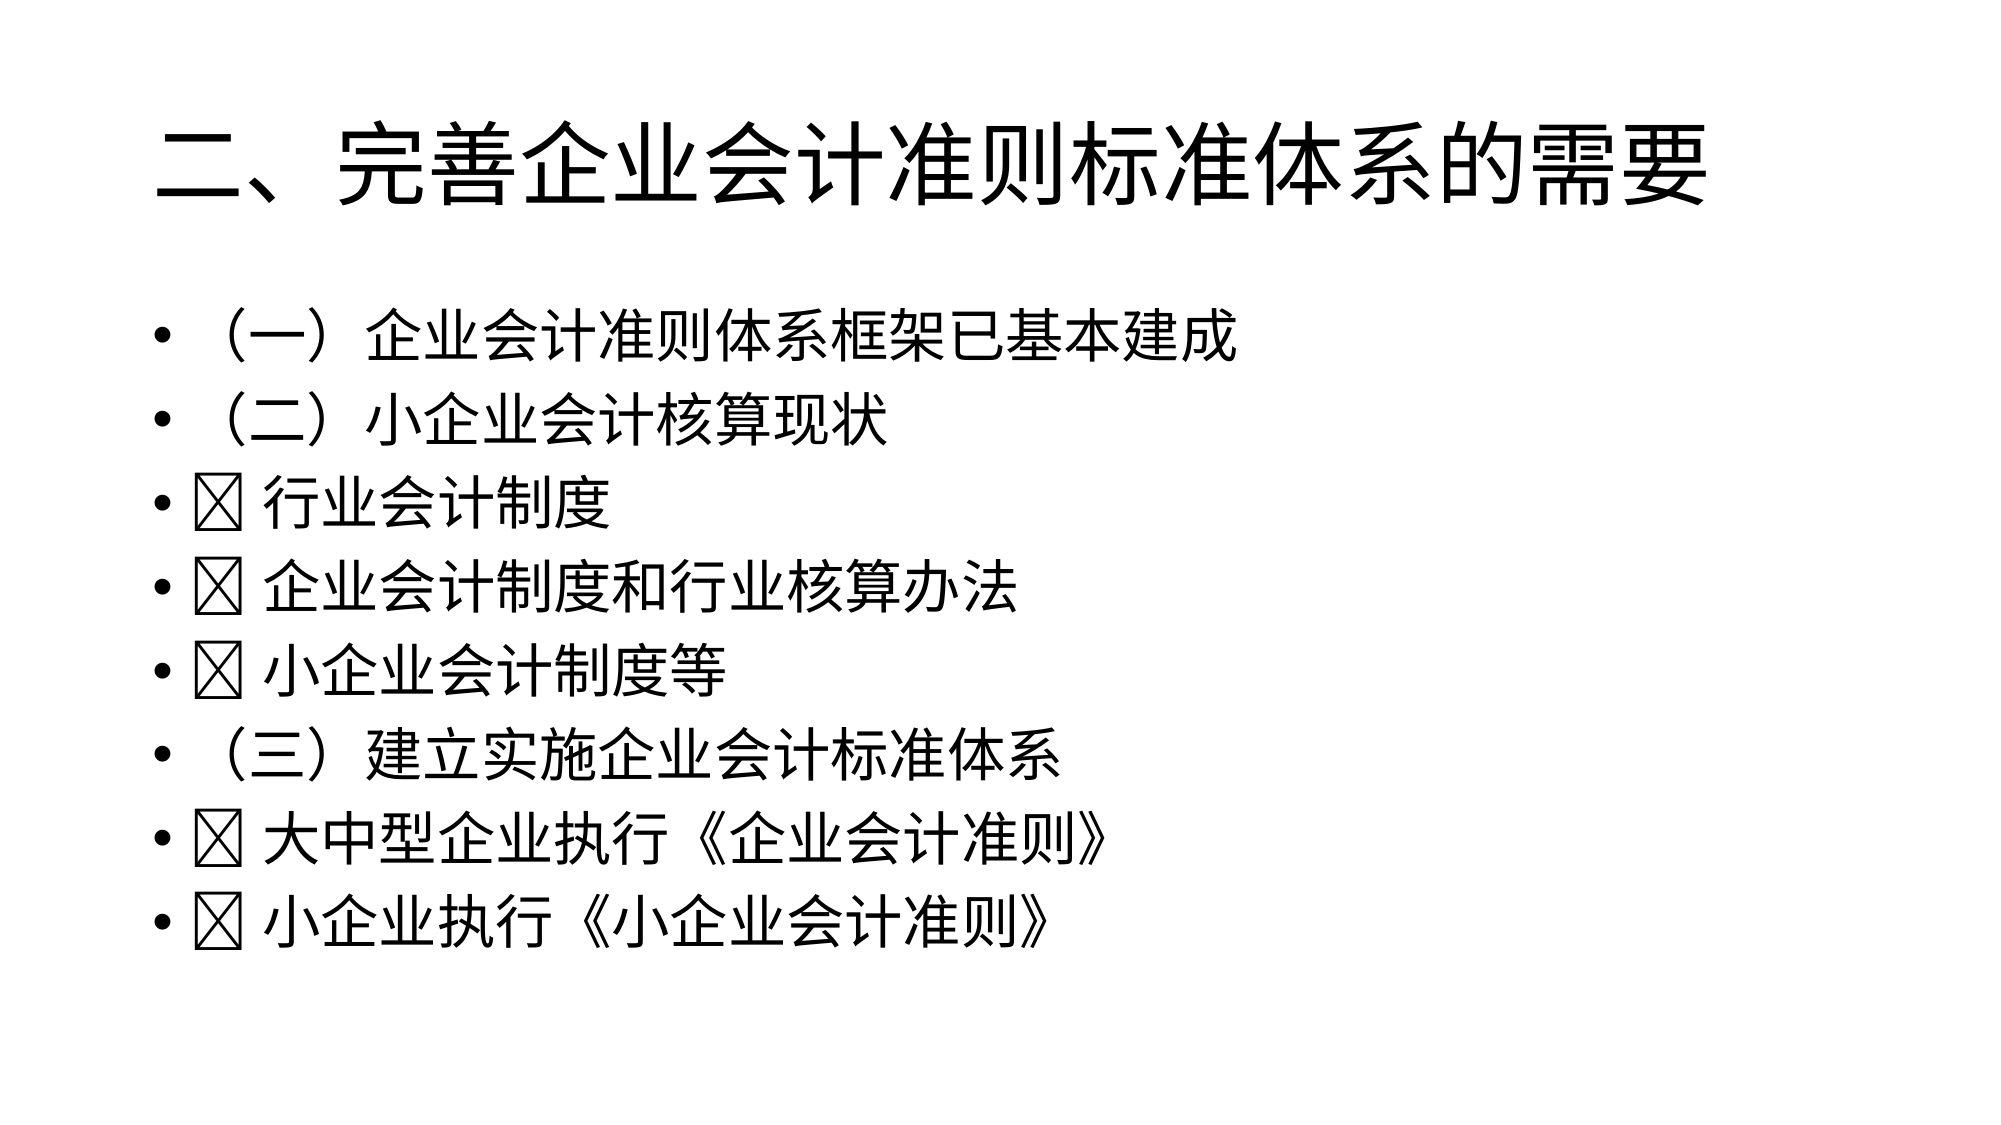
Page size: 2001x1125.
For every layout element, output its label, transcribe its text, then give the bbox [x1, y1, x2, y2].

title 二、完善企业会计准则标准体系的需要 [137, 59, 1863, 278]
list （一）企业会计准则体系框架已基本建成 （二）小企业会计核算现状 行业会计制度 企业会计制度和行业核算办法 小企业会计制度等 （三）建立实施企业会计标准体系 大中型企业执行《企业会计准则》 小企业执行《小企业会计准则》 [137, 299, 1863, 1014]
